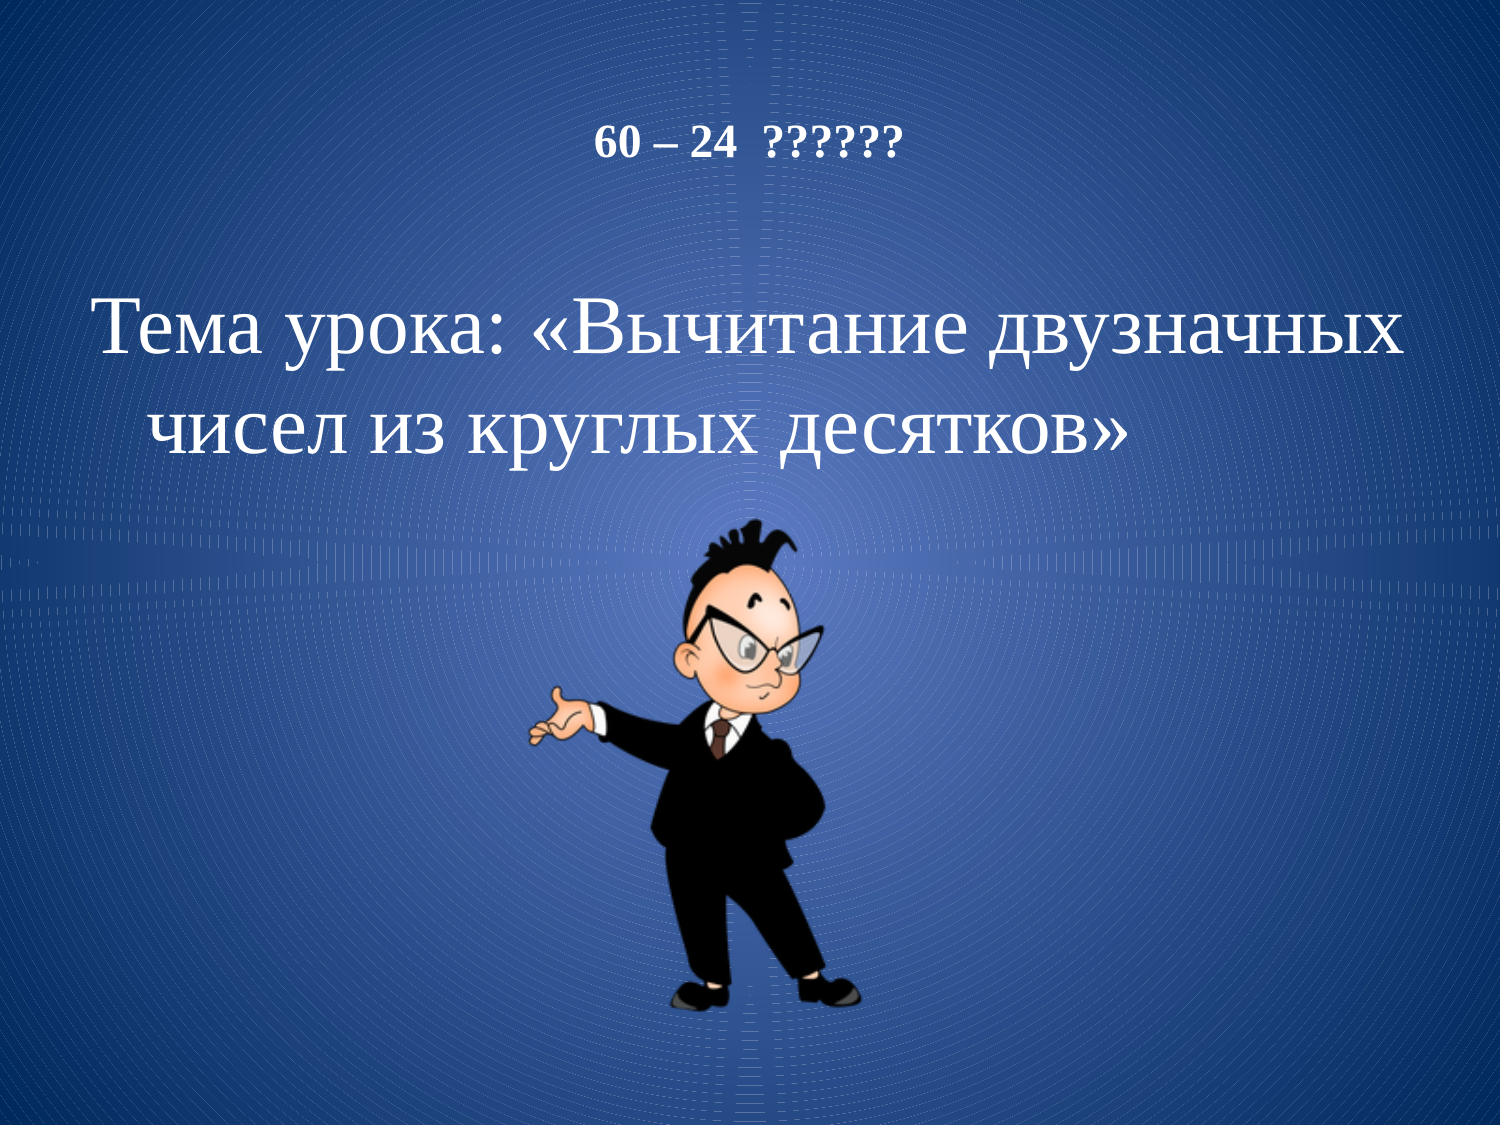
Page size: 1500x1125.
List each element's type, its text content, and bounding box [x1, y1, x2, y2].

list Тема урока: «Вычитание двузначных чисел из круглых десятков» [75, 262, 1425, 1005]
picture [489, 503, 881, 1037]
title 60 – 24 ?????? [75, 45, 1425, 233]
